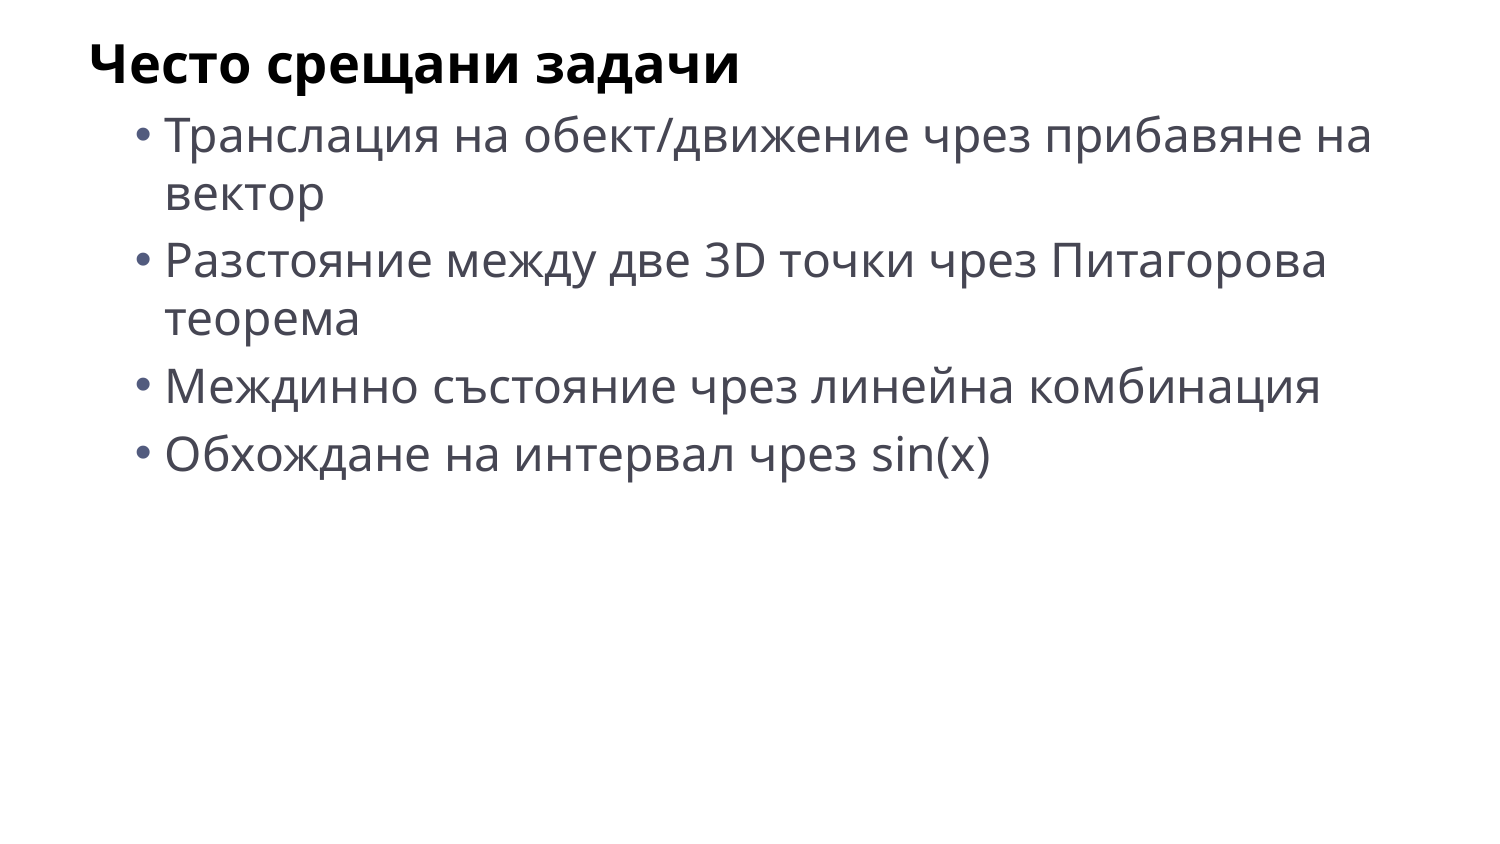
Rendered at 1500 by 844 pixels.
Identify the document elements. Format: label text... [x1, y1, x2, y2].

list Често срещани задачи Транслация на обект/движение чрез прибавяне на вектор Разстояние между две 3D точки чрез Питагорова теорема Междинно състояние чрез линейна комбинация Обхождане на интервал чрез sin(x) [75, 21, 1475, 835]
